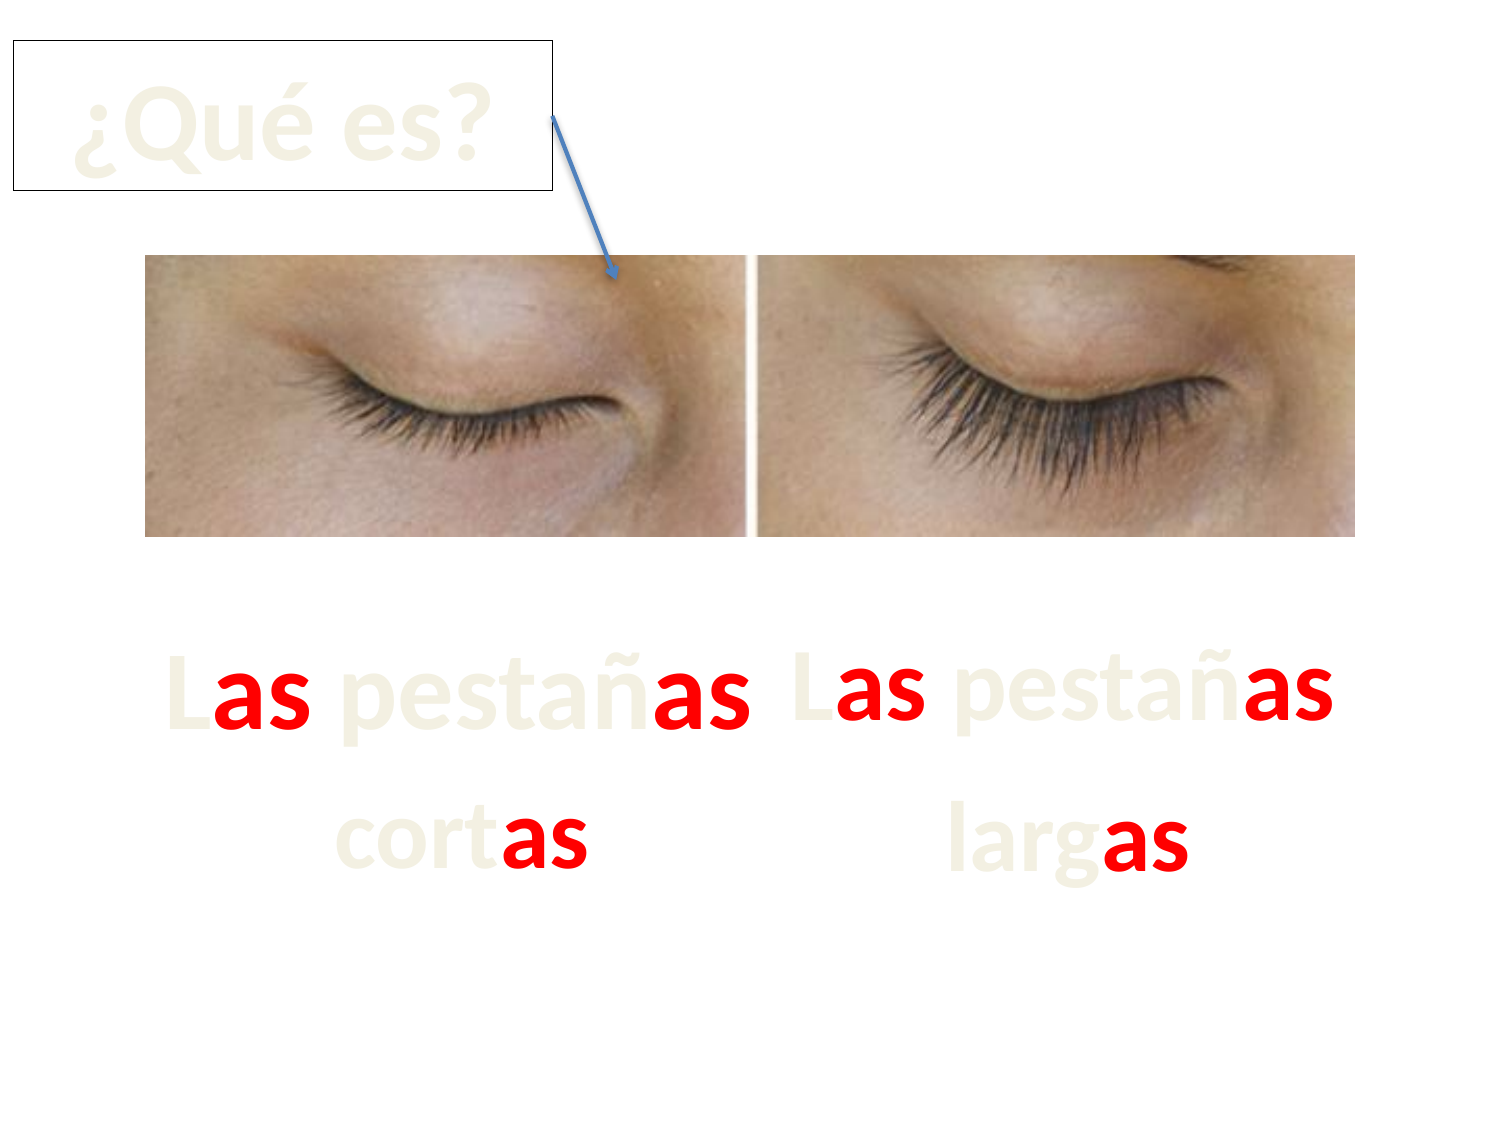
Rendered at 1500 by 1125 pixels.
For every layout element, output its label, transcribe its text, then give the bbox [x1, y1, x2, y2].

text_box largas [931, 764, 1205, 899]
text_box Las pestañas [149, 609, 768, 760]
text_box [552, 116, 617, 281]
text_box ¿Qué es? [13, 40, 553, 191]
text_box Las pestañas [775, 609, 1351, 750]
picture [145, 255, 1355, 538]
text_box cortas [320, 760, 604, 896]
